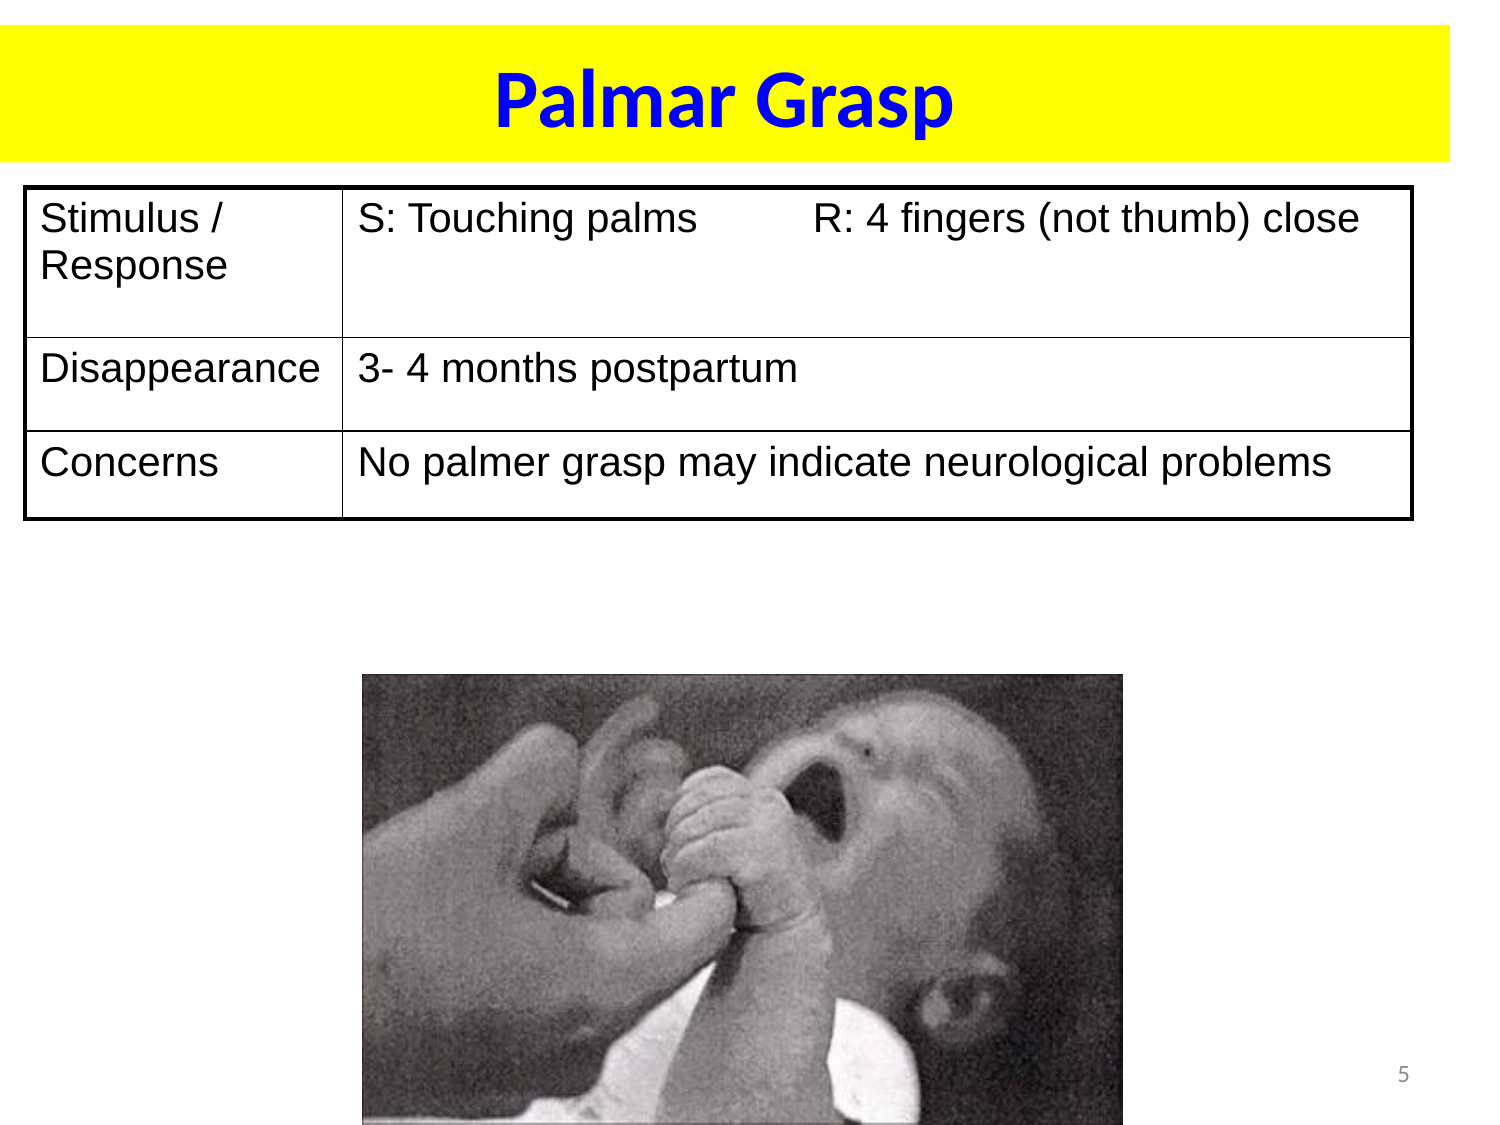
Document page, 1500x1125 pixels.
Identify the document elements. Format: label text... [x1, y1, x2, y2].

table_cell No palmer grasp may indicate neurological problems [343, 432, 1410, 517]
table_cell Disappearance [27, 338, 342, 430]
table_cell Concerns [27, 432, 342, 517]
table_header Stimulus / Response [27, 190, 342, 337]
slide_number 5 [1126, 1042, 1425, 1103]
table_cell 3- 4 months postpartum [343, 338, 1410, 430]
title Palmar Grasp [0, 24, 1450, 163]
table_header S: Touching palms R: 4 fingers (not thumb) close [343, 190, 1410, 337]
picture [362, 674, 1123, 1125]
